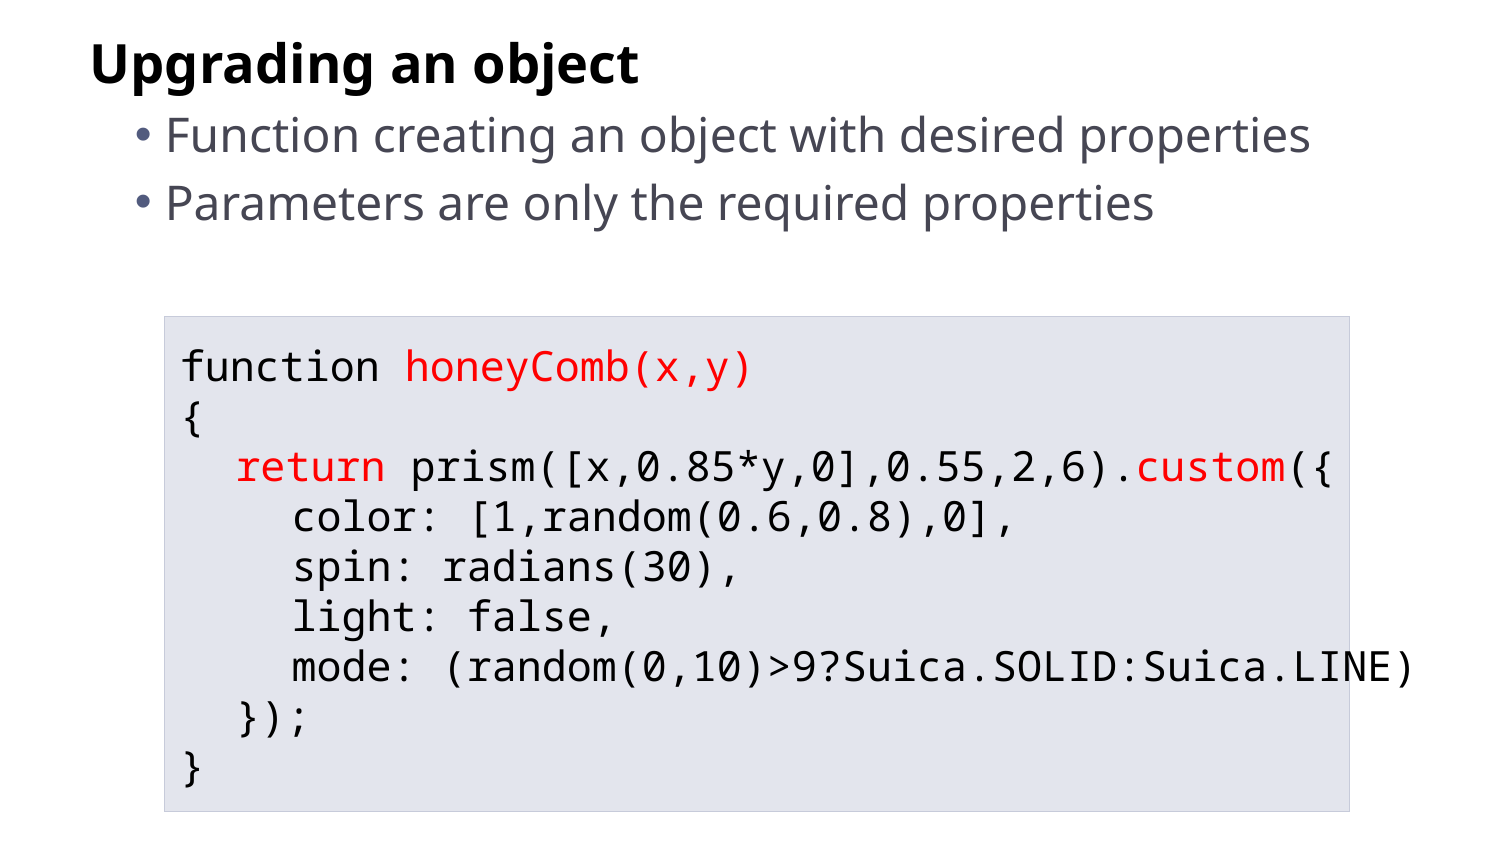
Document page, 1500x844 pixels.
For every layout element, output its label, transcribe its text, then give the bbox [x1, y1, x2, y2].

list Upgrading an object Function creating an object with desired properties Parameters are only the required properties [75, 21, 1475, 835]
text_box function honeyComb(x,y) { return prism([x,0.85*y,0],0.55,2,6).custom({ color: [1,random(0.6,0.8),0], spin: radians(30), light: false, mode: (random(0,10)>9?Suica.SOLID:Suica.LINE) }); } [164, 316, 1350, 812]
